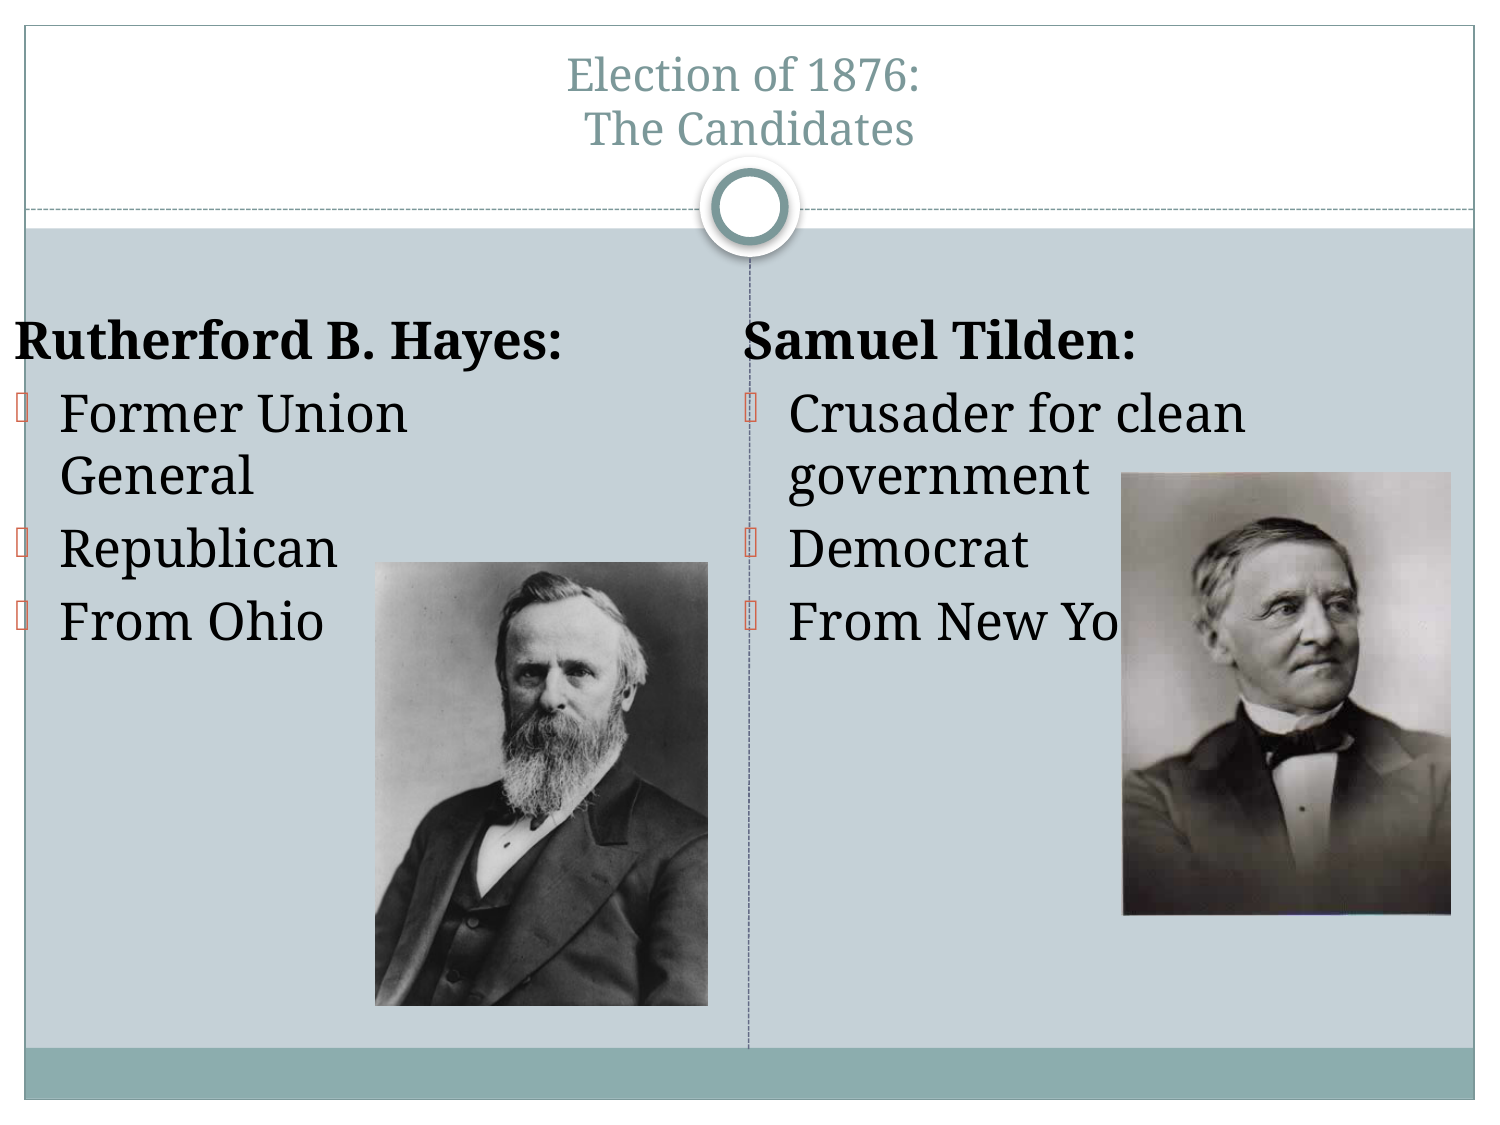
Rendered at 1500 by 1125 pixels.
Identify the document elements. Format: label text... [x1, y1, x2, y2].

picture [1120, 471, 1451, 916]
list Samuel Tilden: Crusader for clean government Democrat From New York [728, 299, 1314, 1005]
list Rutherford B. Hayes: Former Union General Republican From Ohio [0, 299, 585, 1005]
picture [374, 562, 708, 1006]
title Election of 1876: The Candidates [49, 37, 1450, 162]
